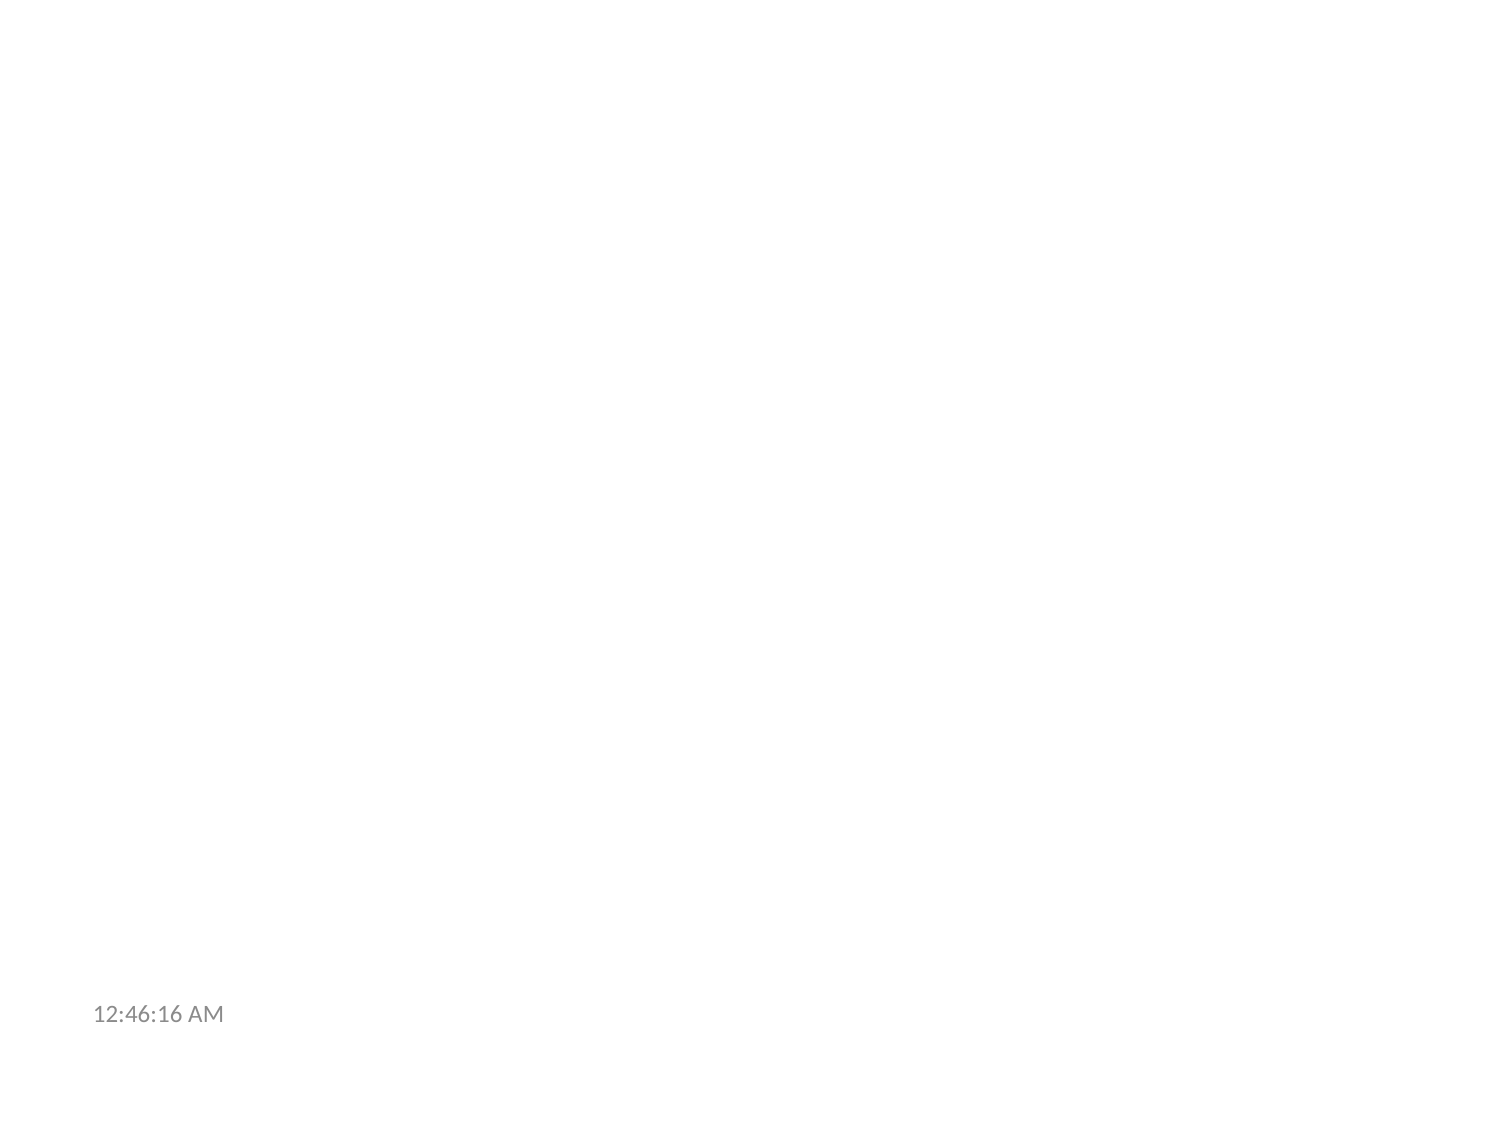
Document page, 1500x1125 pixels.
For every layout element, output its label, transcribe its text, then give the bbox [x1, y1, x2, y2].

text_box 3:35:09 PM [77, 982, 428, 1043]
